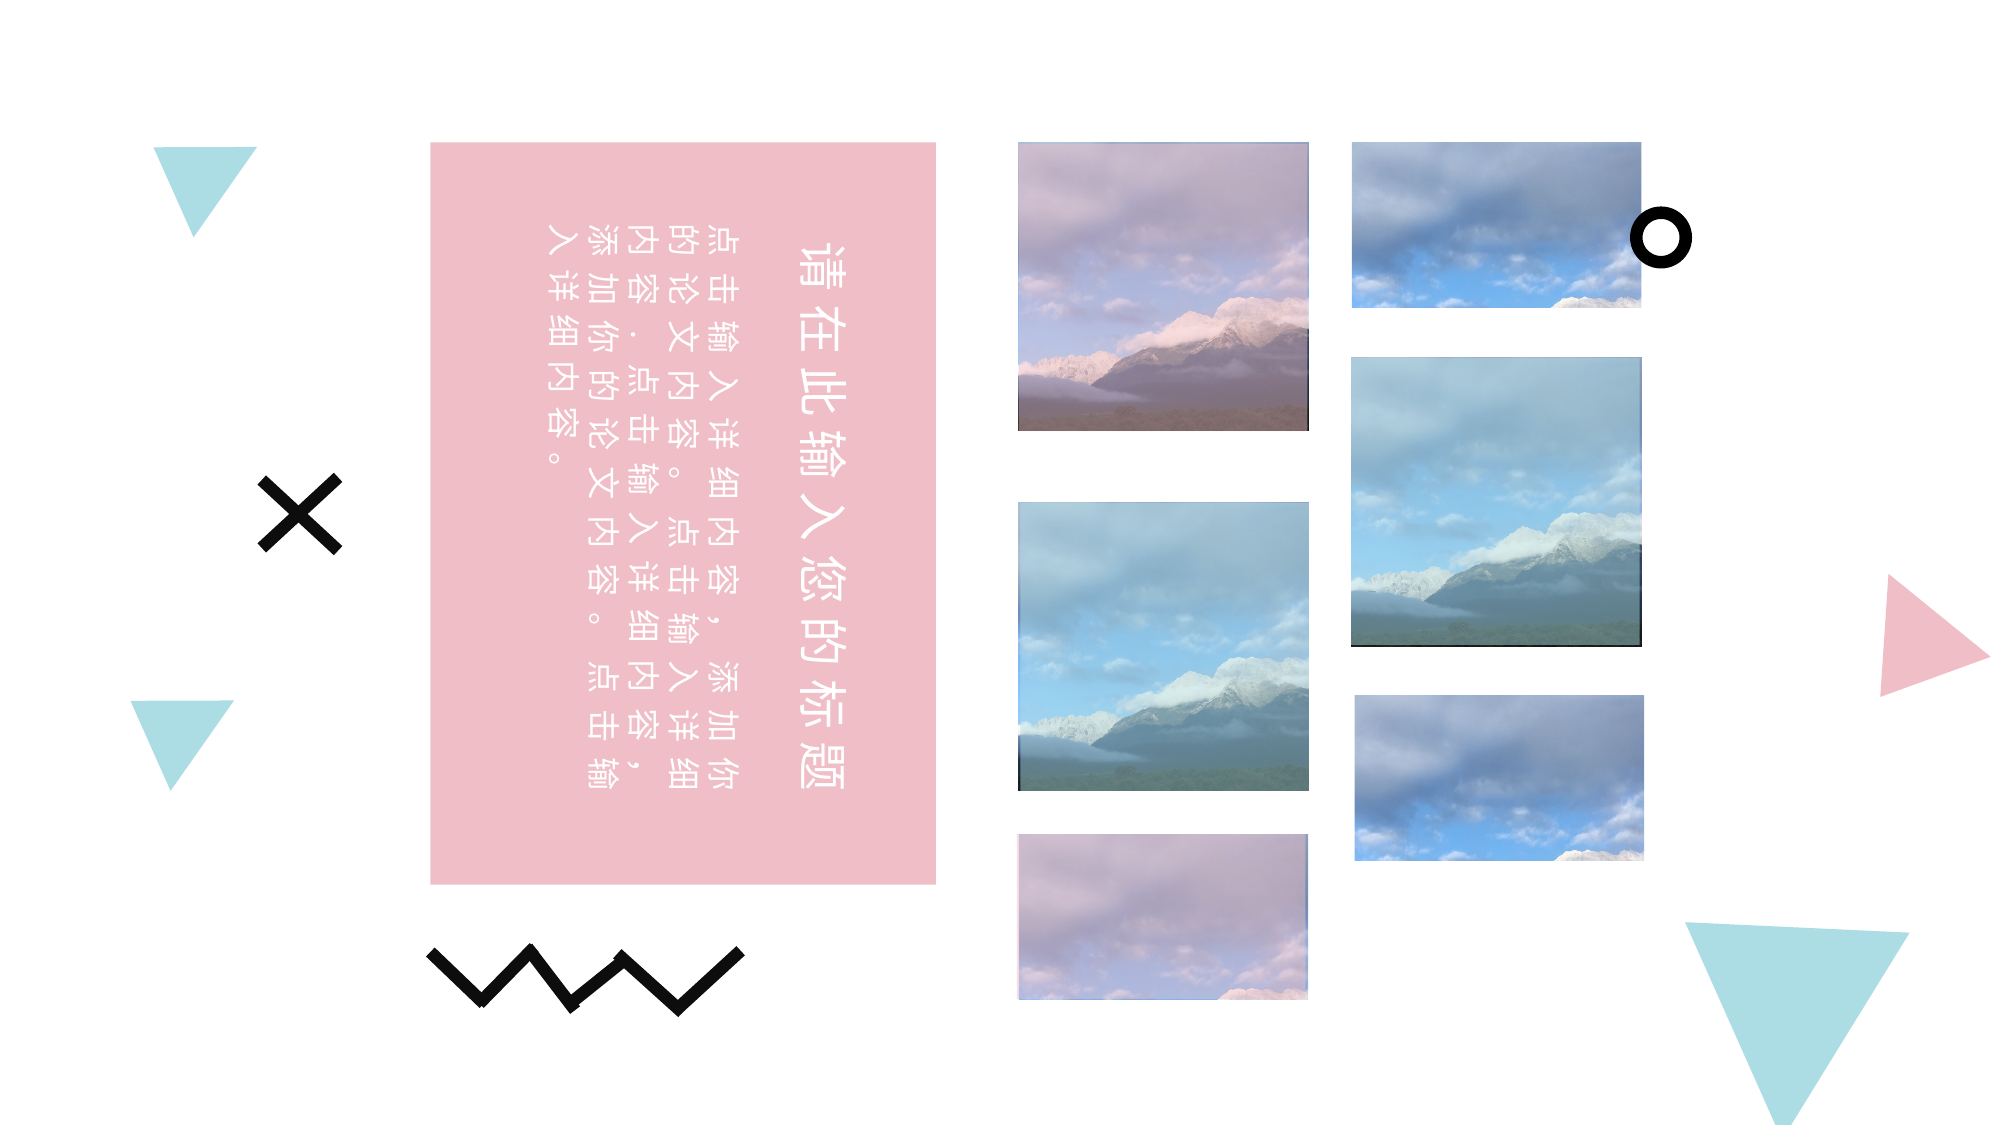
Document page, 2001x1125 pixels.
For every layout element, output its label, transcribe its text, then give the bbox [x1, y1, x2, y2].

text_box [128, 699, 237, 793]
picture [1018, 142, 1309, 431]
text_box [1642, 211, 1687, 264]
picture [1018, 502, 1309, 791]
text_box [429, 141, 937, 886]
picture [1018, 834, 1309, 1000]
text_box [1683, 921, 1912, 1125]
picture [1351, 142, 1642, 308]
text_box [430, 947, 741, 1013]
text_box [1879, 571, 1993, 699]
text_box [151, 145, 260, 240]
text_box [261, 477, 339, 551]
picture [1354, 695, 1645, 861]
text_box 点击输入详细内容，添加你的论文内容。点击输入详细内容.点击输入详细内容，添加你的论文内容。点击输入详细内容。 [490, 217, 756, 810]
picture [1351, 357, 1642, 647]
text_box 请在此输入您的标题 [771, 226, 862, 917]
